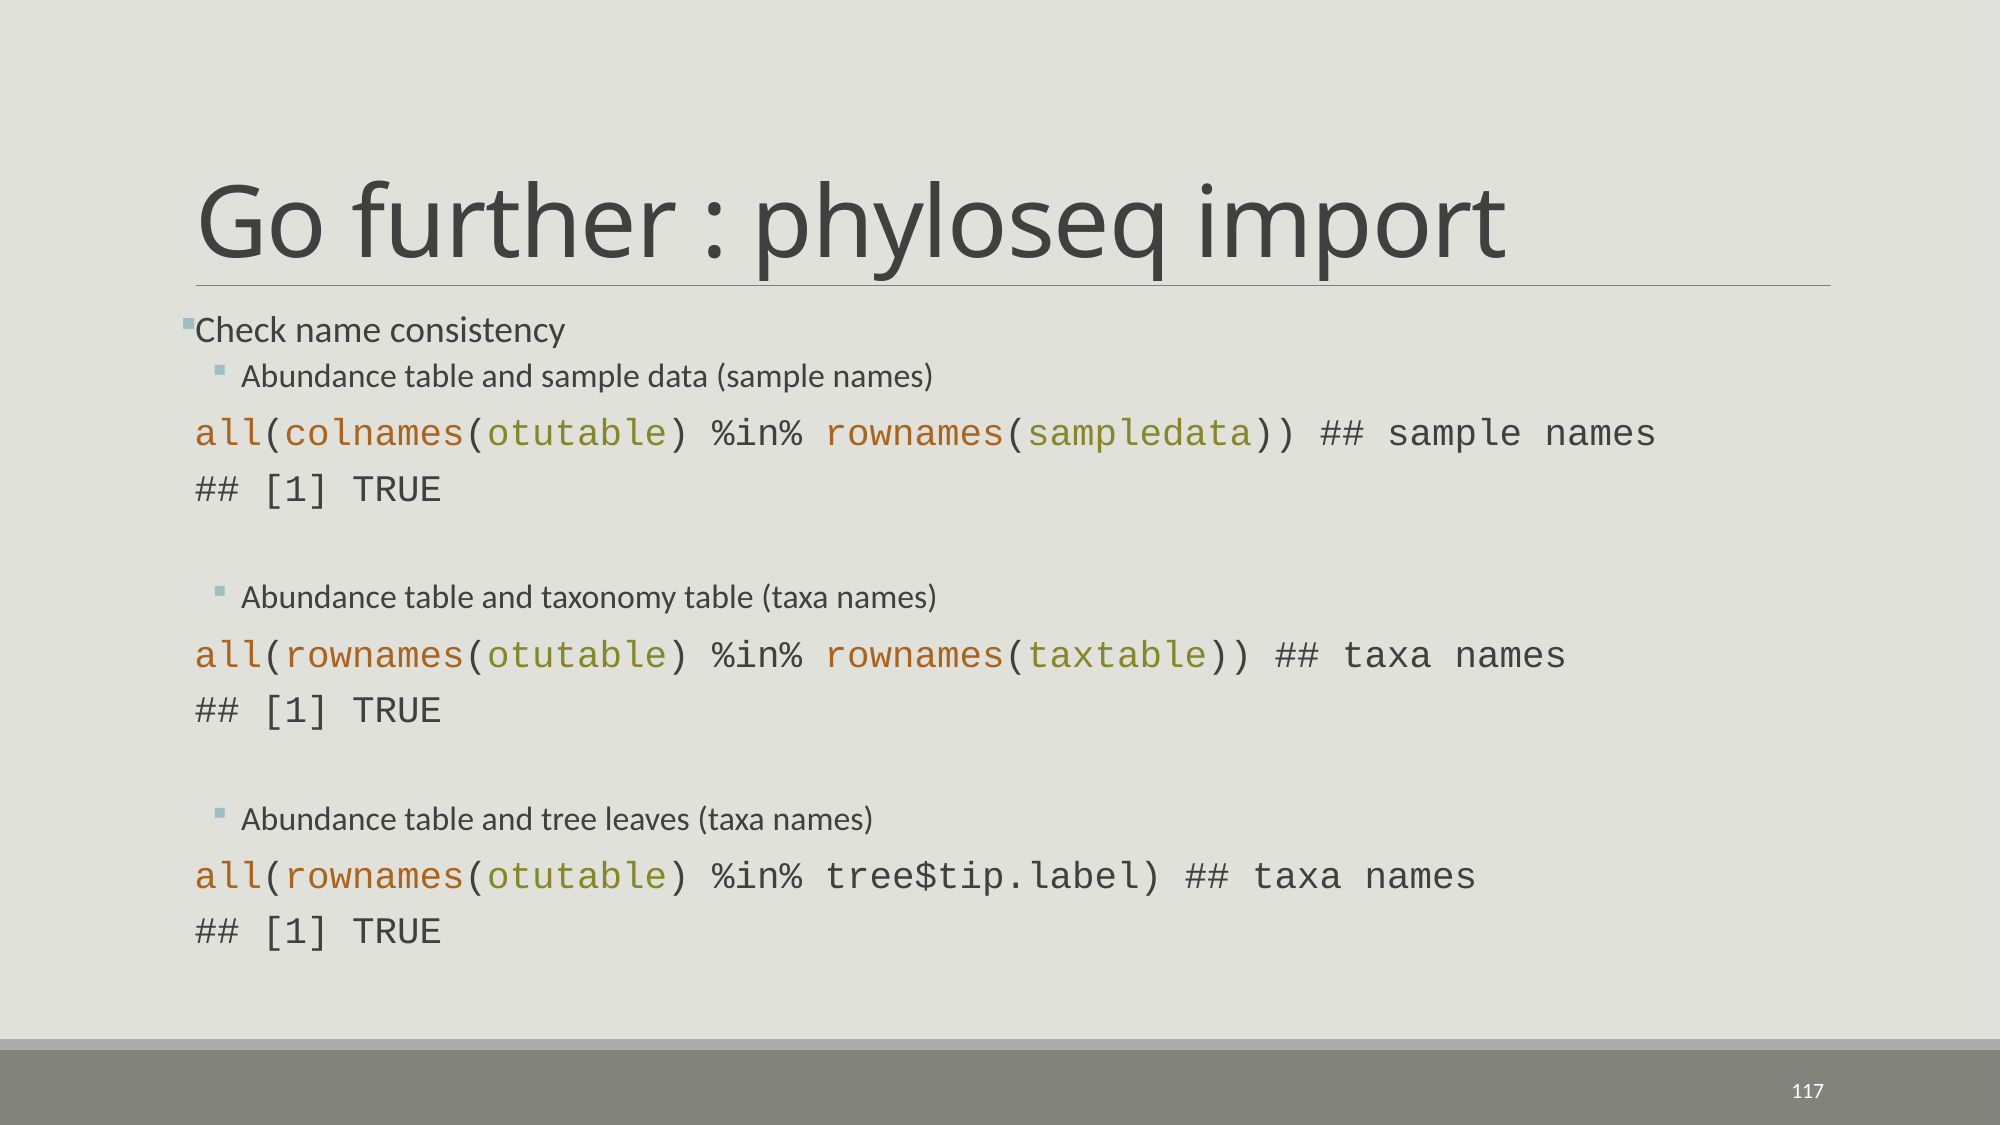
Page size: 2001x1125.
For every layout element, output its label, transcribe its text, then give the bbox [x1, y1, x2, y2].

title Go further : phyloseq import [180, 47, 1830, 285]
list Check name consistency Abundance table and sample data (sample names) all(colnames(otutable) %in% rownames(sampledata)) ## sample names ## [1] TRUE Abundance table and taxonomy table (taxa names) all(rownames(otutable) %in% rownames(taxtable)) ## taxa names ## [1] TRUE Abundance table and tree leaves (taxa names) all(rownames(otutable) %in% tree$tip.label) ## taxa names ## [1] TRUE [180, 302, 1830, 963]
slide_number 117 [1624, 1059, 1840, 1120]
